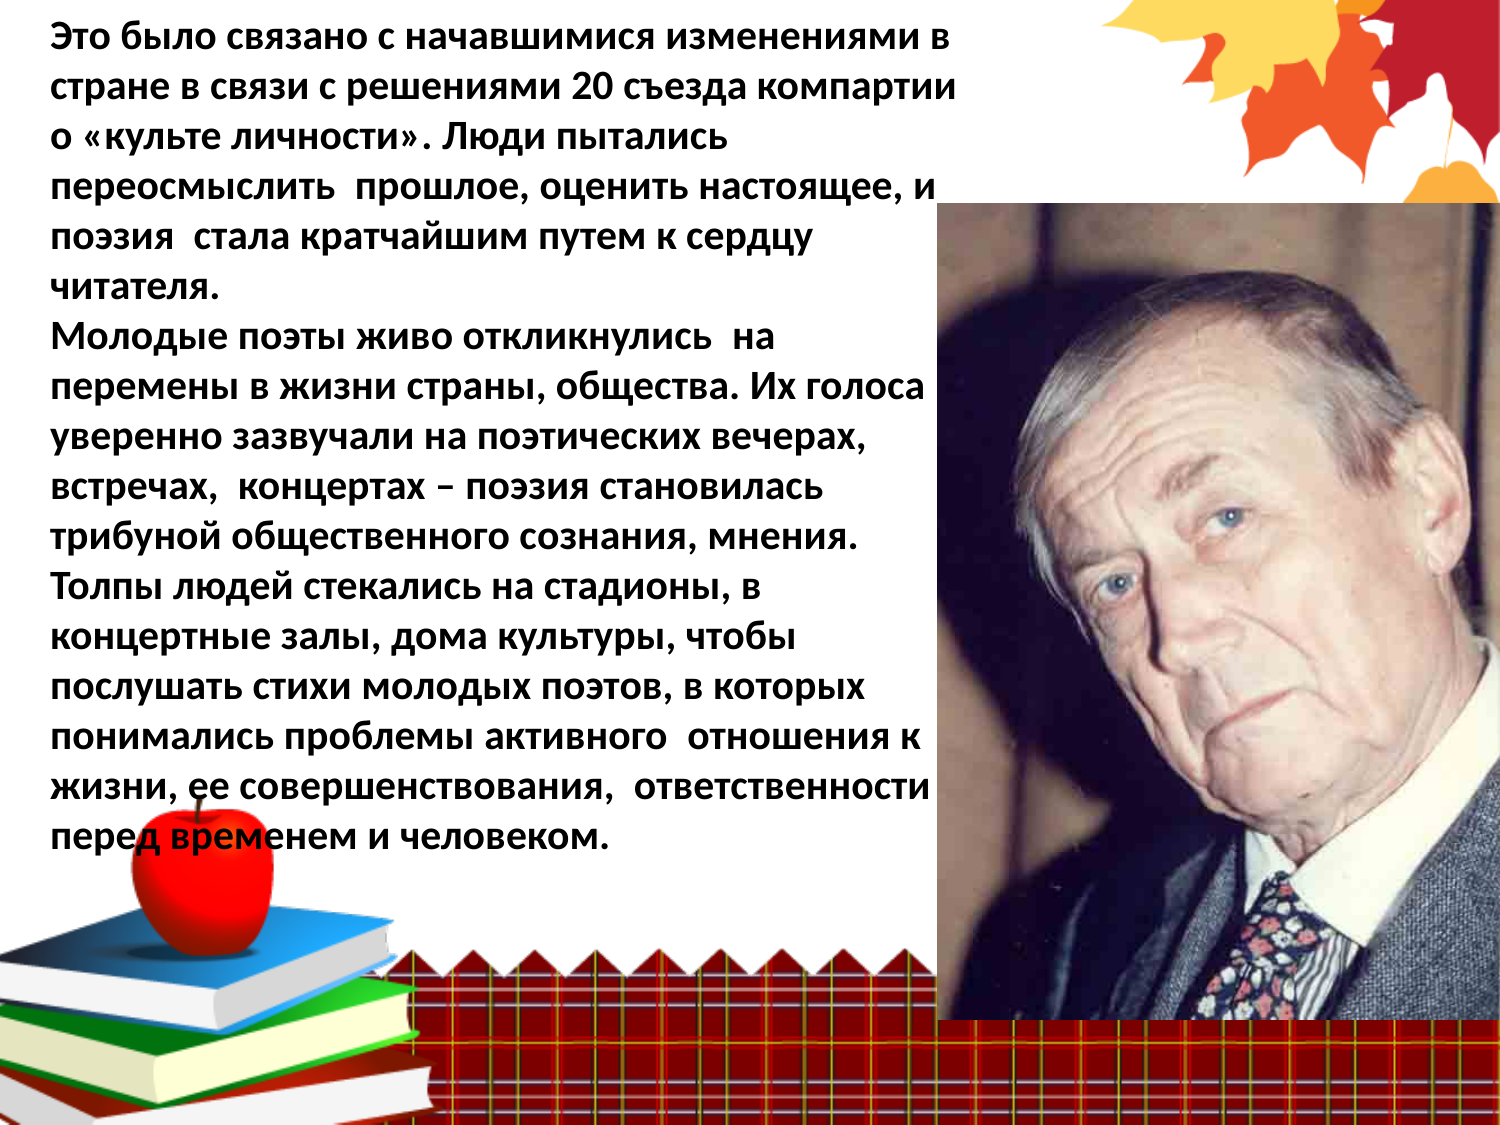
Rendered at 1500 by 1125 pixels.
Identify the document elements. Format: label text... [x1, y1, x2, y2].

picture [0, 0, 1500, 1125]
text_box Это было связано с начавшимися изменениями в стране в связи с решениями 20 съезда компартии о «культе личности». Люди пытались переосмыслить прошлое, оценить настоящее, и поэзия стала кратчайшим путем к сердцу читателя. Молодые поэты живо откликнулись на перемены в жизни страны, общества. Их голоса уверенно зазвучали на поэтических вечерах, встречах, концертах – поэзия становилась трибуной общественного сознания, мнения. Толпы людей стекались на стадионы, в концертные залы, дома культуры, чтобы послушать стихи молодых поэтов, в которых понимались проблемы активного отношения к жизни, ее совершенствования, ответственности перед временем и человеком. [35, 0, 985, 866]
